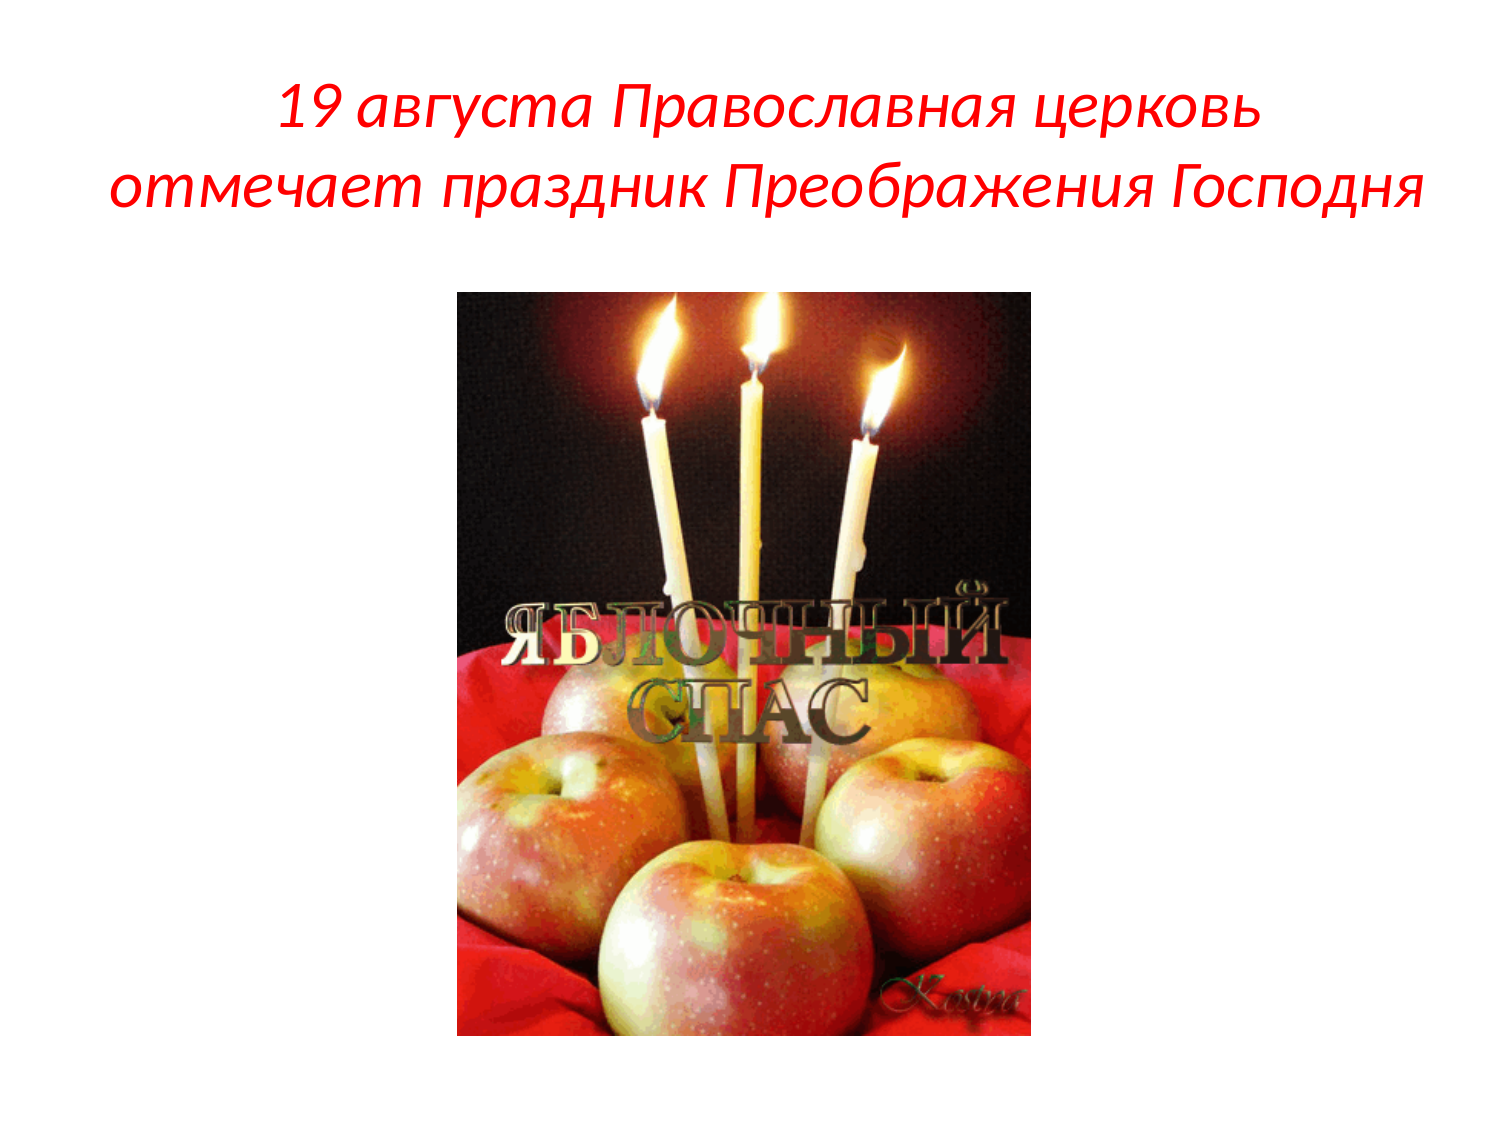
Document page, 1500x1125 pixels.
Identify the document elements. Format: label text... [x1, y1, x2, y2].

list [456, 292, 1031, 1036]
title 19 августа Православная церковь отмечает праздник Преображения Господня [93, 46, 1444, 235]
